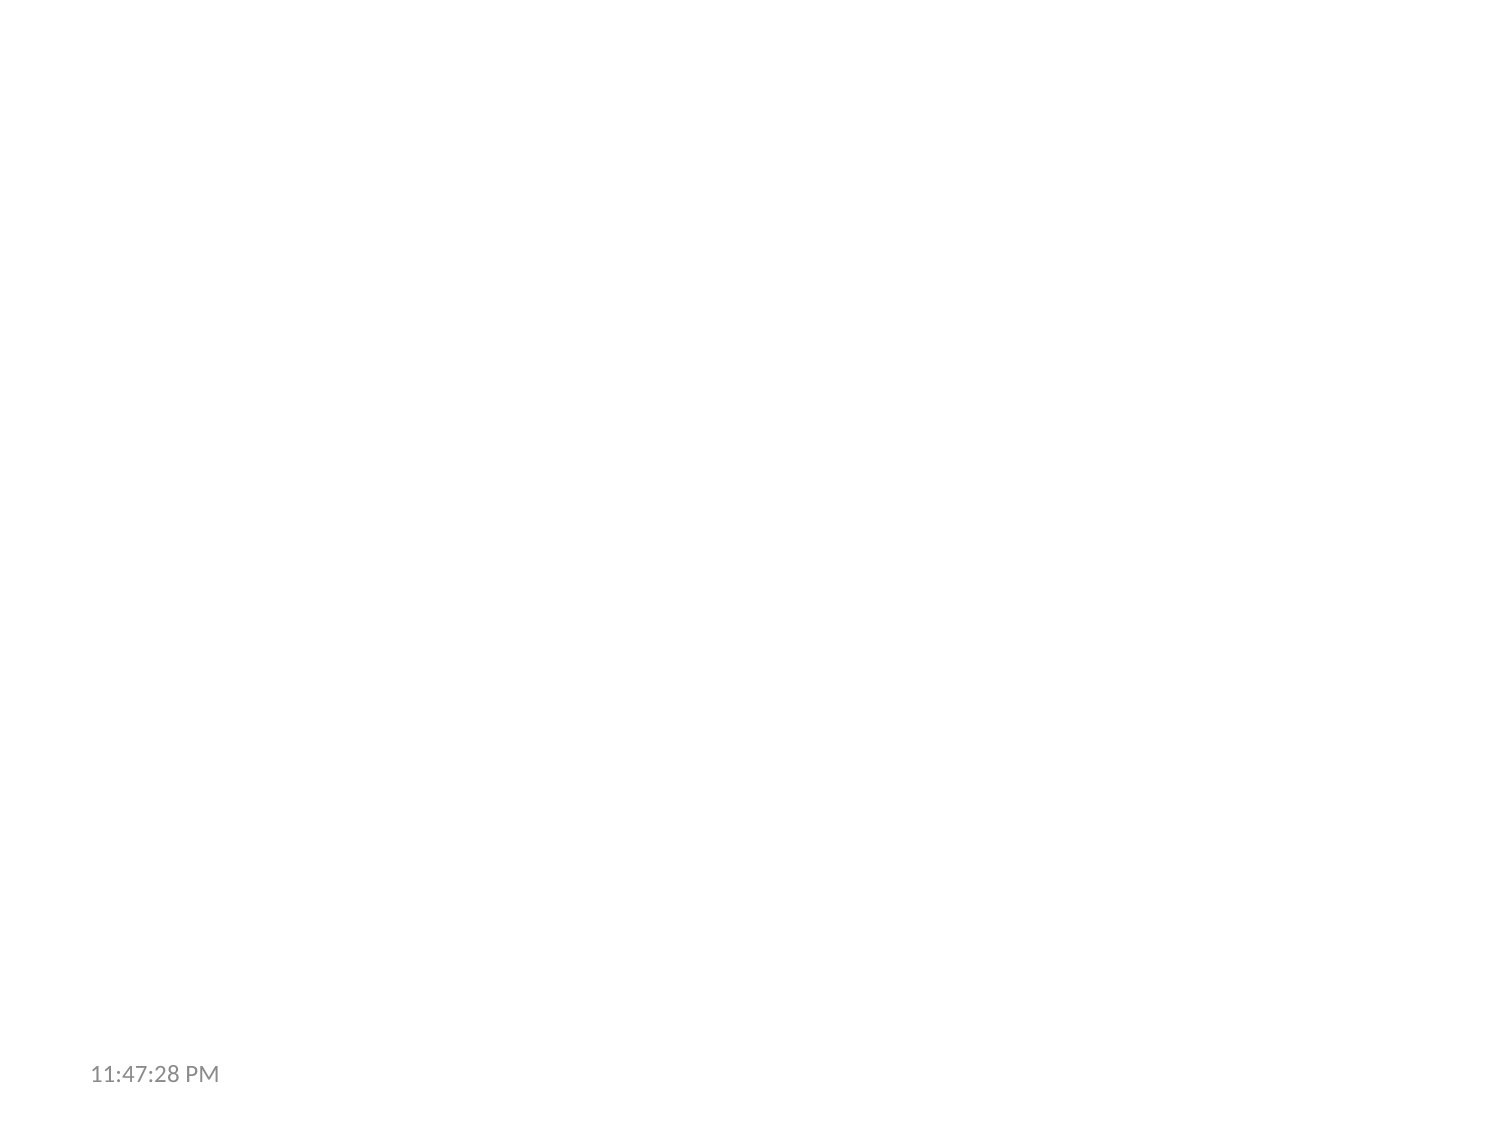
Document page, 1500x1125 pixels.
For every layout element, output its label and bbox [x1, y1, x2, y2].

slide_number [75, 1042, 425, 1103]
